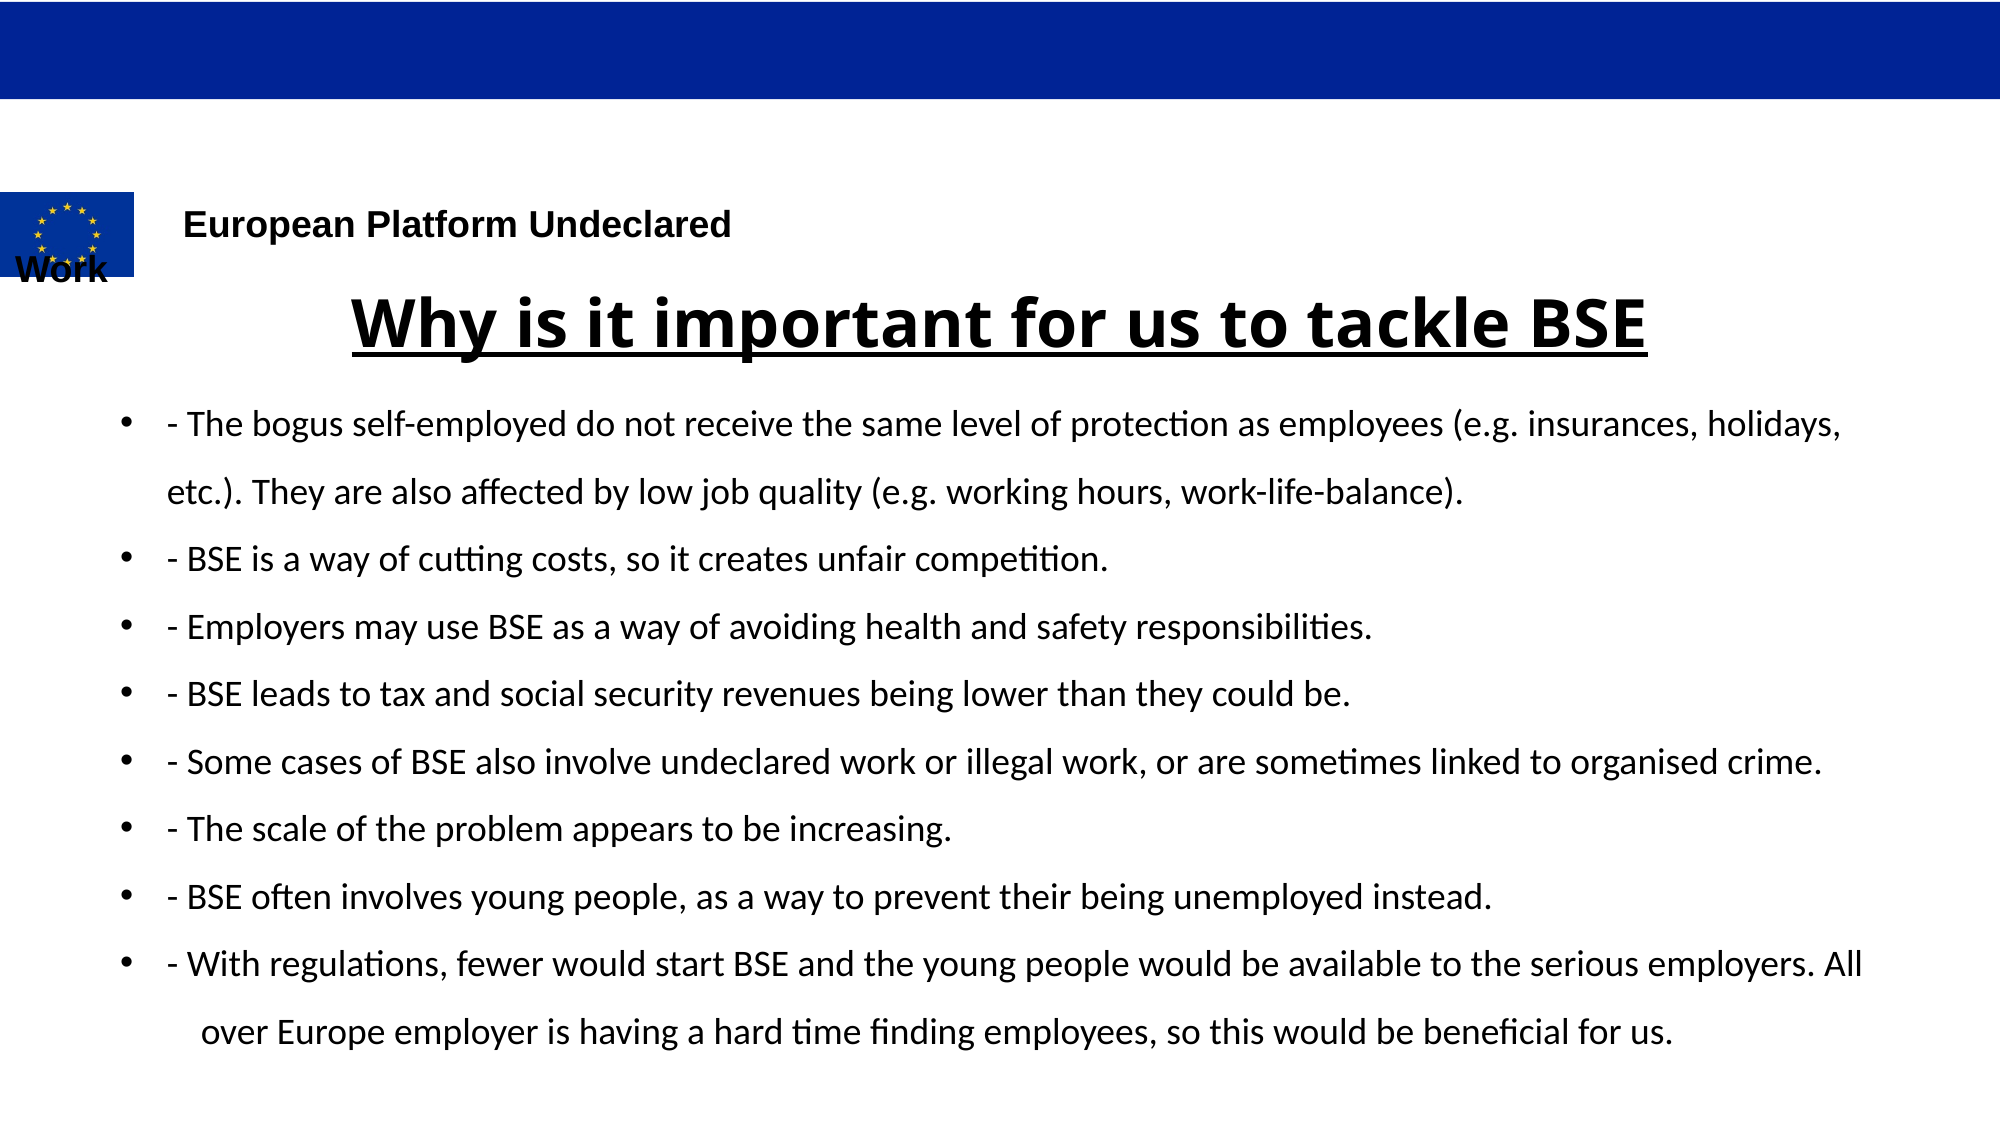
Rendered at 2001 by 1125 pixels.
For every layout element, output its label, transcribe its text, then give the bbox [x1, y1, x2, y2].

text_box European Platform Undeclared Work [0, 102, 851, 343]
text_box - The bogus self-employed do not receive the same level of protection as employees (e.g. insurances, holidays, etc.). They are also affected by low job quality (e.g. working hours, work-life-balance). - BSE is a way of cutting costs, so it creates unfair competition. - Employers may use BSE as a way of avoiding health and safety responsibilities. - BSE leads to tax and social security revenues being lower than they could be. - Some cases of BSE also involve undeclared work or illegal work, or are sometimes linked to organised crime. - The scale of the problem appears to be increasing. - BSE often involves young people, as a way to prevent their being unemployed instead. - With regulations, fewer would start BSE and the young people would be available to the serious employers. All over Europe employer is having a hard time finding employees, so this would be beneficial for us. [105, 369, 1895, 1060]
text_box [0, 1, 2000, 100]
title Why is it important for us to tackle BSE [249, 236, 1750, 369]
picture [0, 192, 134, 277]
